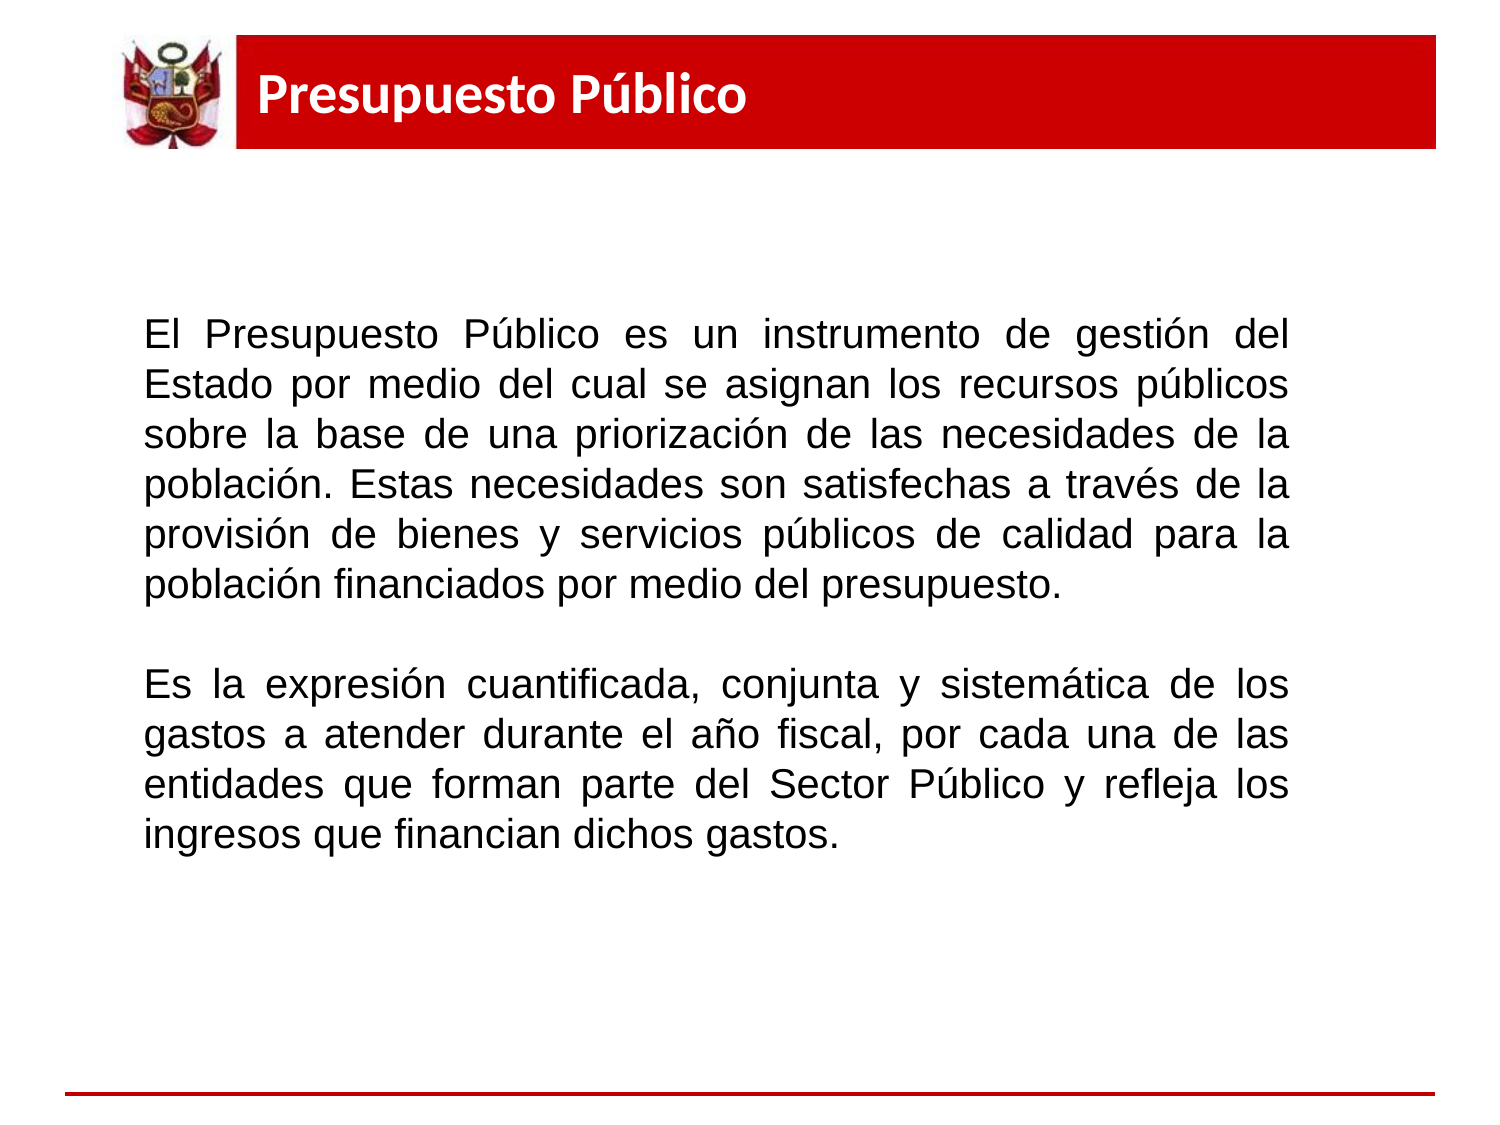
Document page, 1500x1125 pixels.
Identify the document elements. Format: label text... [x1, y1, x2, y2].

title Presupuesto Público [241, 42, 1426, 138]
text_box El Presupuesto Público es un instrumento de gestión del Estado por medio del cual se asignan los recursos públicos sobre la base de una priorización de las necesidades de la población. Estas necesidades son satisfechas a través de la provisión de bienes y servicios públicos de calidad para la población financiados por medio del presupuesto. Es la expresión cuantificada, conjunta y sistemática de los gastos a atender durante el año fiscal, por cada una de las entidades que forman parte del Sector Público y refleja los ingresos que financian dichos gastos. [128, 299, 1306, 865]
picture [112, 35, 1436, 149]
